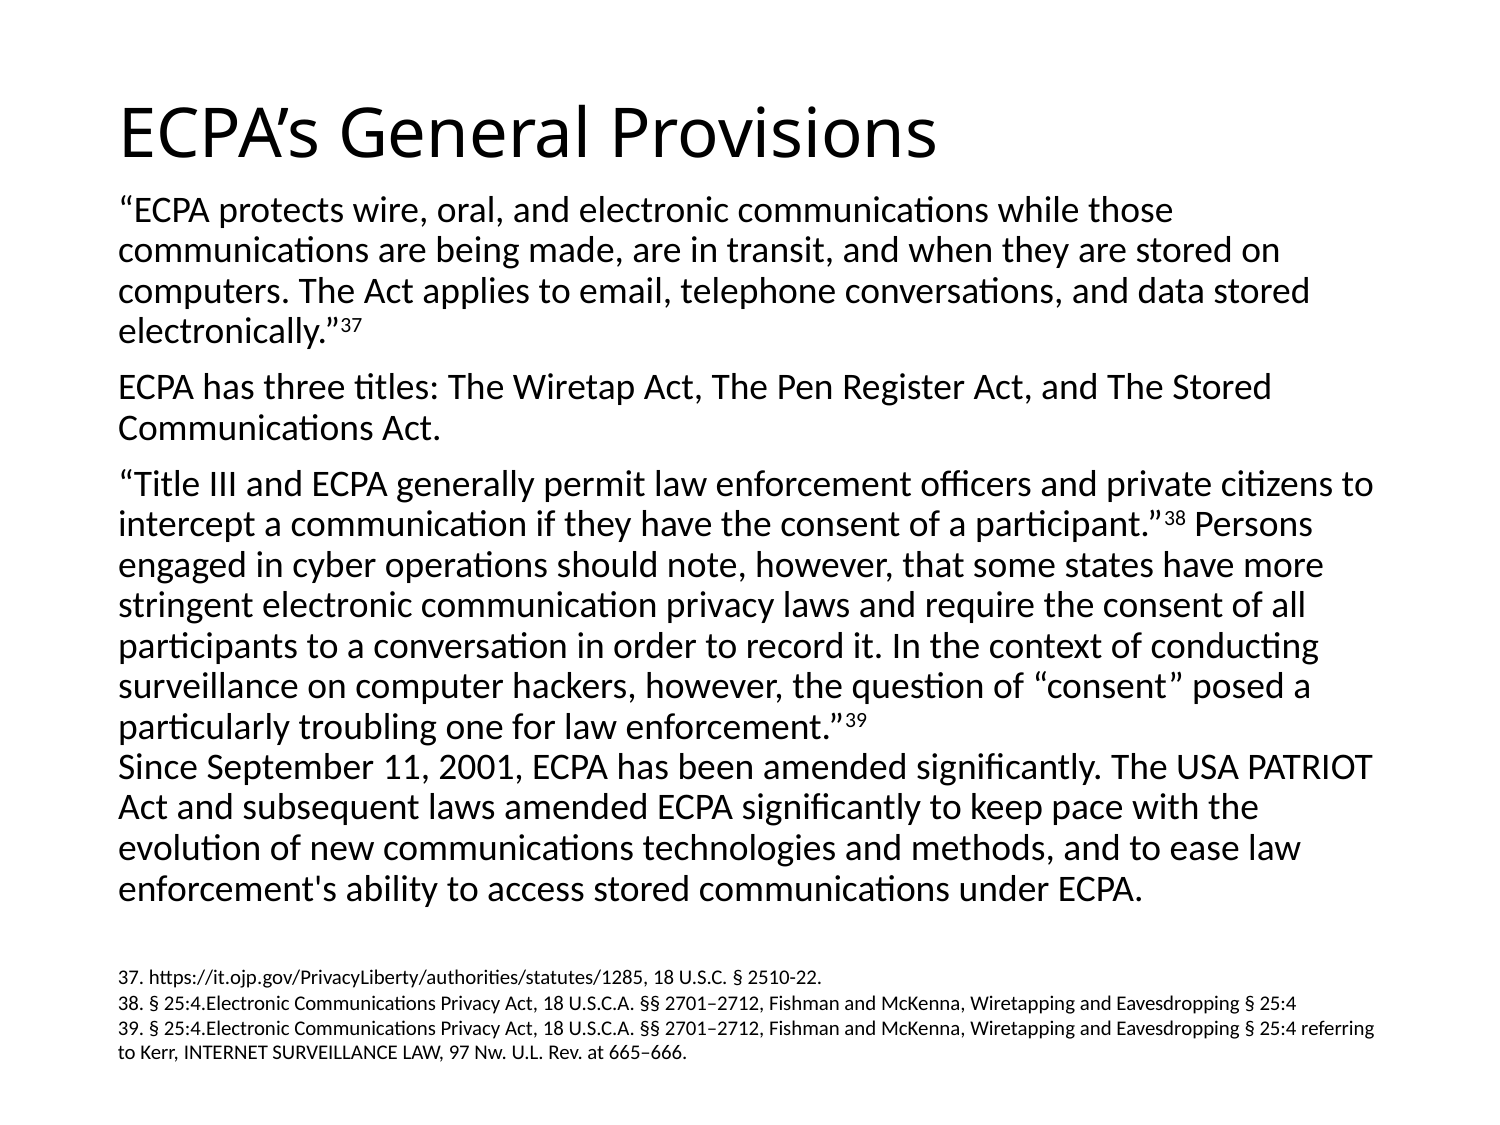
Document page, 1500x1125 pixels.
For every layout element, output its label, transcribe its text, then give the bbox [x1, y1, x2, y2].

text_box 37. https://it.ojp.gov/PrivacyLiberty/authorities/statutes/1285, 18 U.S.C. § 2510-22. 38. § 25:4.Electronic Communications Privacy Act, 18 U.S.C.A. §§ 2701–2712, Fishman and McKenna, Wiretapping and Eavesdropping § 25:4 39. § 25:4.Electronic Communications Privacy Act, 18 U.S.C.A. §§ 2701–2712, Fishman and McKenna, Wiretapping and Eavesdropping § 25:4 referring to Kerr, INTERNET SURVEILLANCE LAW, 97 Nw. U.L. Rev. at 665–666. [103, 956, 1397, 1097]
title ECPA’s General Provisions [102, 26, 1398, 182]
list “ECPA protects wire, oral, and electronic communications while those communications are being made, are in transit, and when they are stored on computers. The Act applies to email, telephone conversations, and data stored electronically.”37 ECPA has three titles: The Wiretap Act, The Pen Register Act, and The Stored Communications Act. “Title III and ECPA generally permit law enforcement officers and private citizens to intercept a communication if they have the consent of a participant.”38 Persons engaged in cyber operations should note, however, that some states have more stringent electronic communication privacy laws and require the consent of all participants to a conversation in order to record it. In the context of conducting surveillance on computer hackers, however, the question of “consent” posed a particularly troubling one for law enforcement.”39 Since September 11, 2001, ECPA has been amended significantly. The USA PATRIOT Act and subsequent laws amended ECPA significantly to keep pace with the evolution of new communications technologies and methods, and to ease law enforcement's ability to access stored communications under ECPA. [102, 182, 1398, 897]
